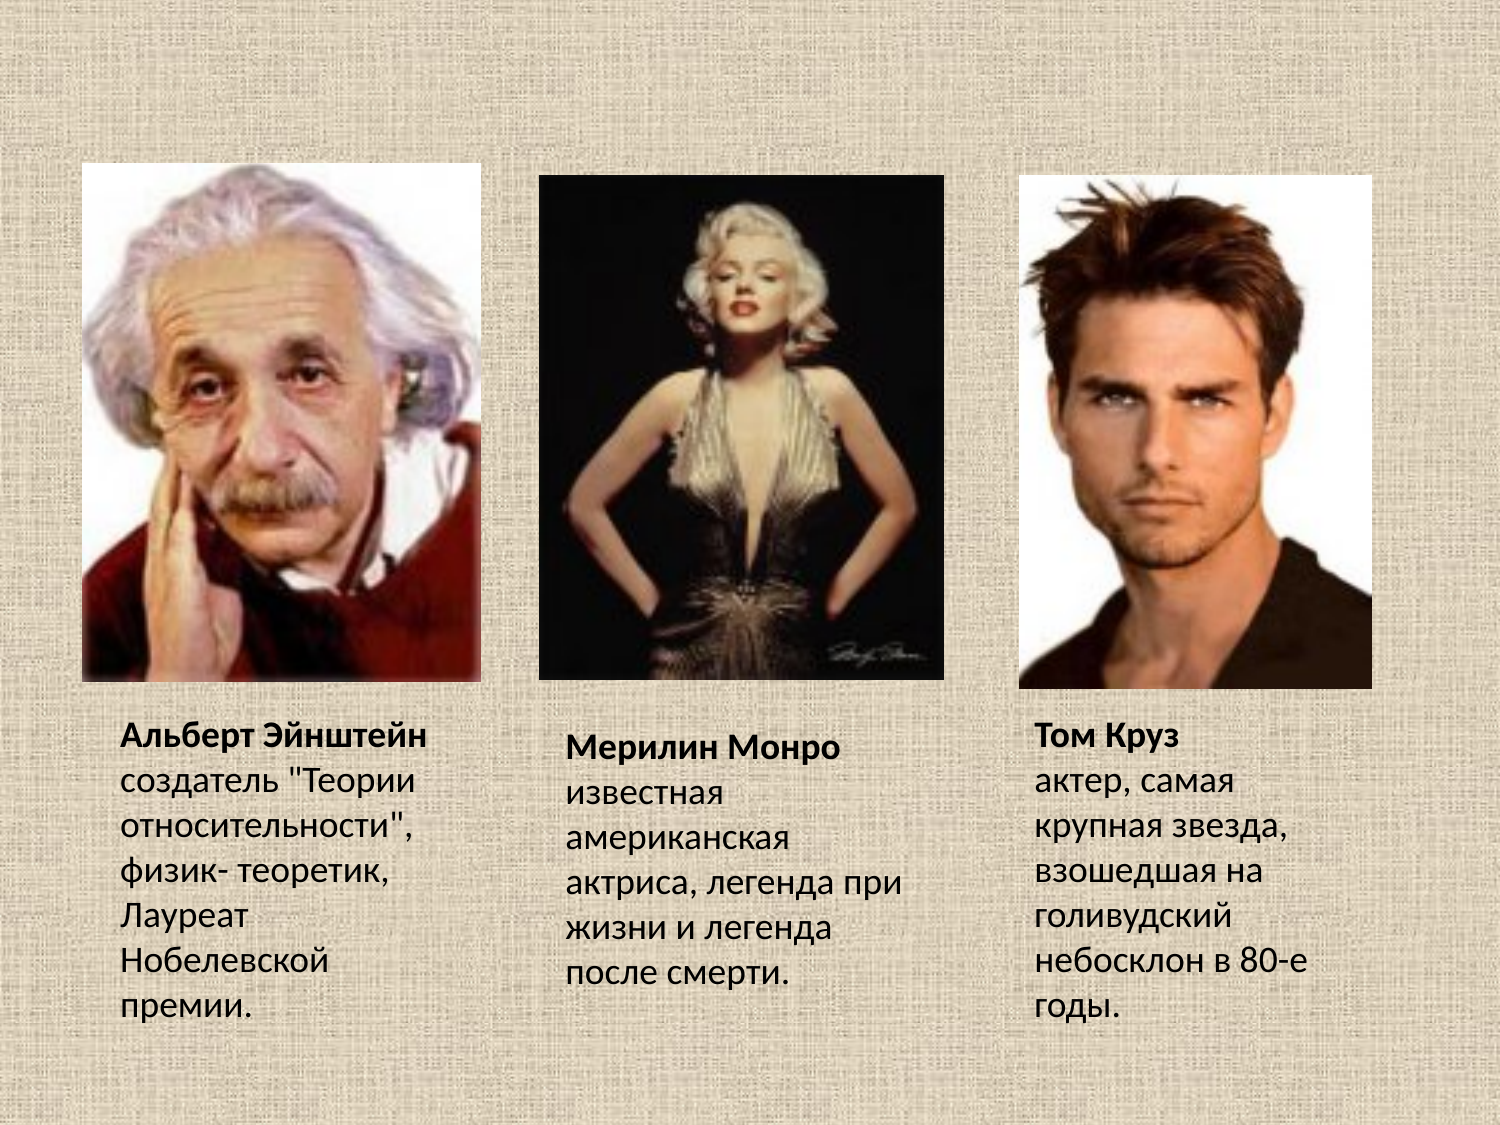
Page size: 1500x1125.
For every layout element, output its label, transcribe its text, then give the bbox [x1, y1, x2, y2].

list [81, 163, 481, 682]
text_box Том Круз актер, самая крупная звезда, взошедшая на голивудский небосклон в 80-е годы. [1019, 703, 1372, 1033]
text_box Альберт Эйнштейн создатель "Теории относительности", физик- теоретик, Лауреат Нобелевской премии. [105, 703, 446, 1033]
text_box Мерилин Монро известная американская актриса, легенда при жизни и легенда после смерти. [550, 714, 926, 1000]
picture [0, 0, 1500, 1125]
